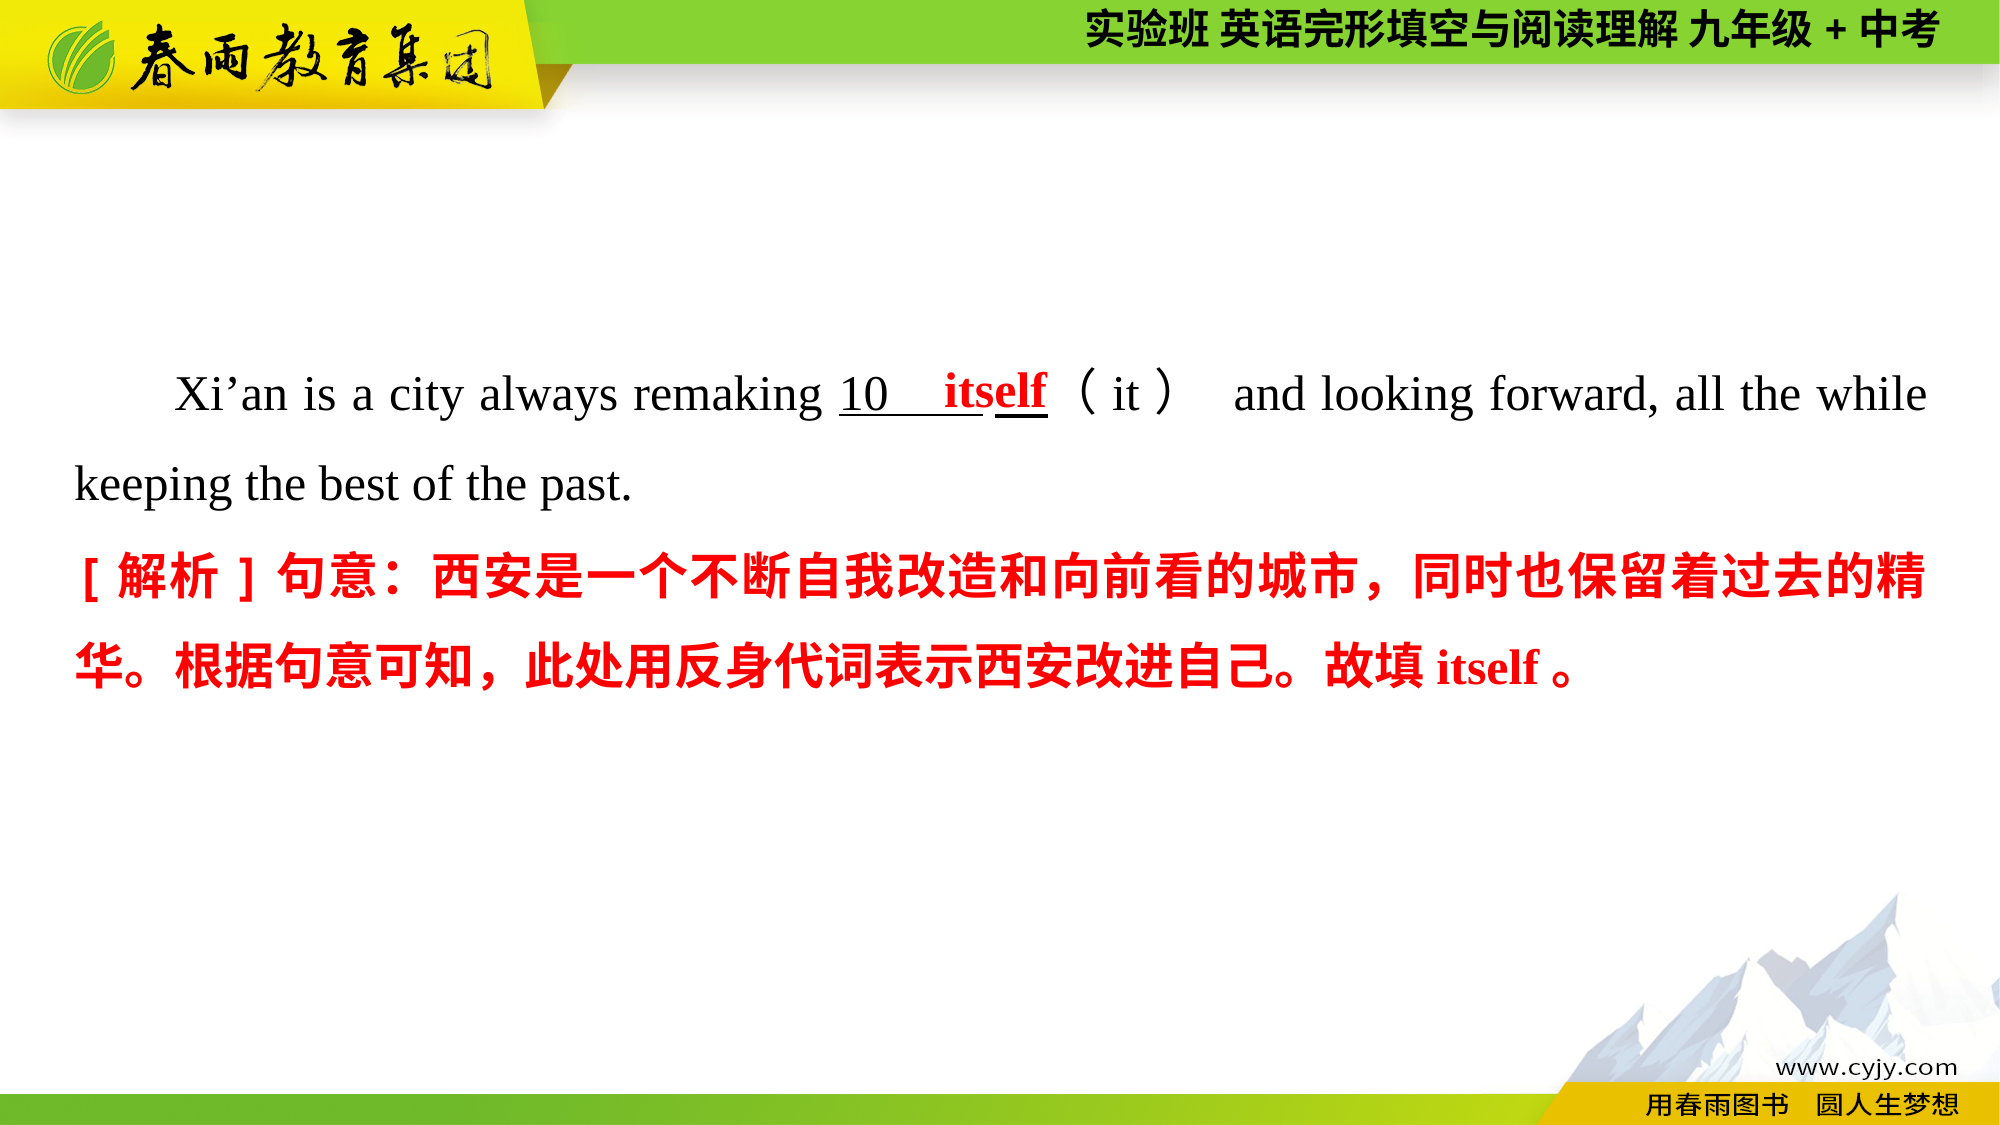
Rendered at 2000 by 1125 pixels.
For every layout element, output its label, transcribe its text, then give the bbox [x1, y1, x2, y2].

list Xi’an is a city always remaking 10 （it） and looking forward, all the while keeping the best of the past. [59, 323, 1944, 520]
text_box itself [929, 319, 1063, 425]
text_box [解析]句意：西安是一个不断自我改造和向前看的城市，同时也保留着过去的精华。根据句意可知，此处用反身代词表示西安改进自己。故填itself。 [59, 520, 1944, 702]
picture [0, 0, 2000, 1125]
